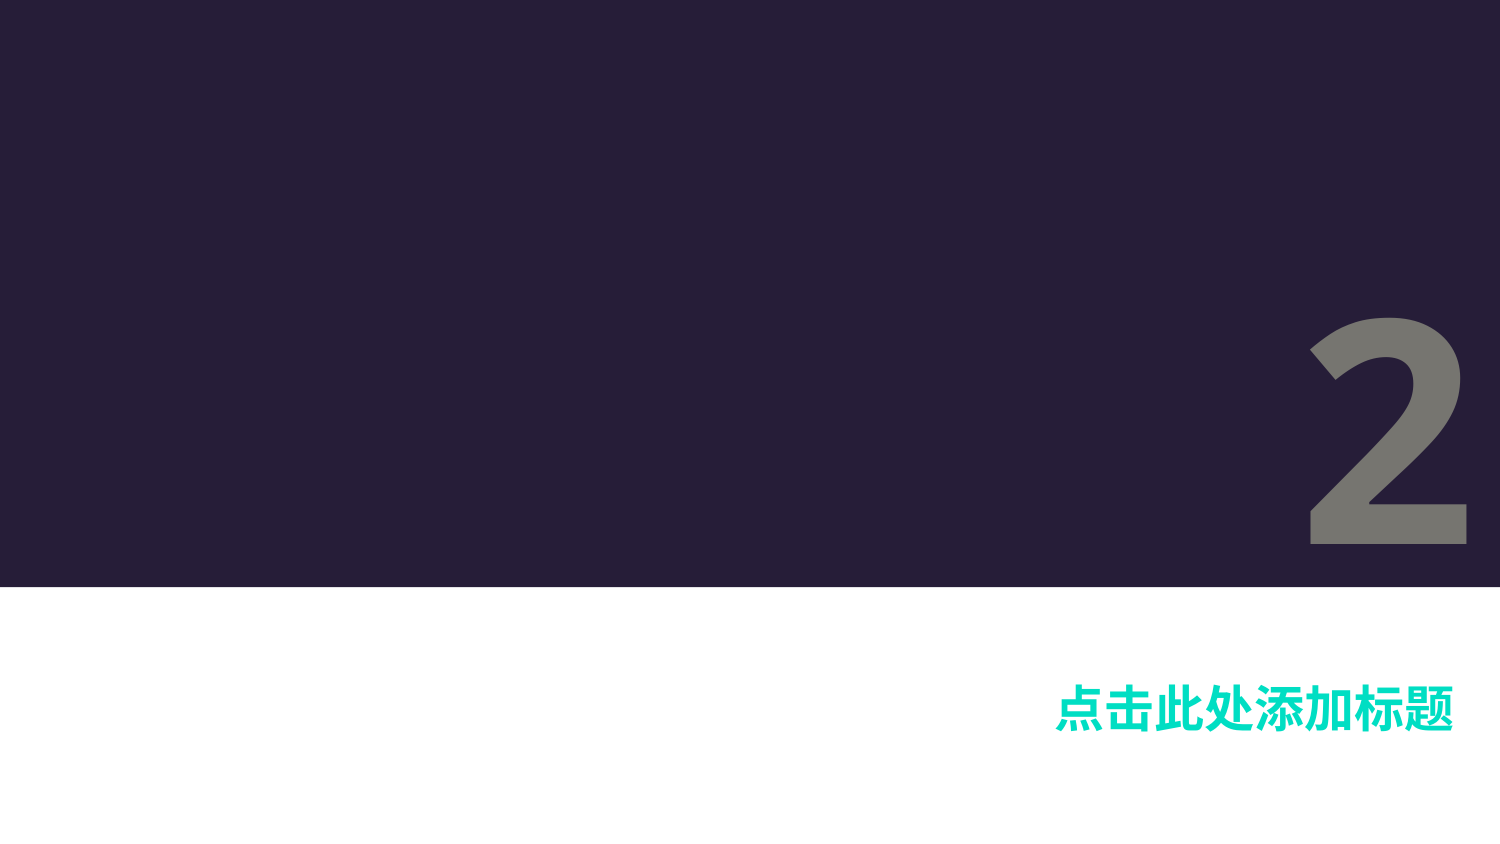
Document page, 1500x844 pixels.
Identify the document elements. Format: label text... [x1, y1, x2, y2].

text_box [0, 0, 1500, 589]
text_box 2 [1283, 224, 1492, 615]
text_box 点击此处添加标题 [1039, 669, 1477, 745]
